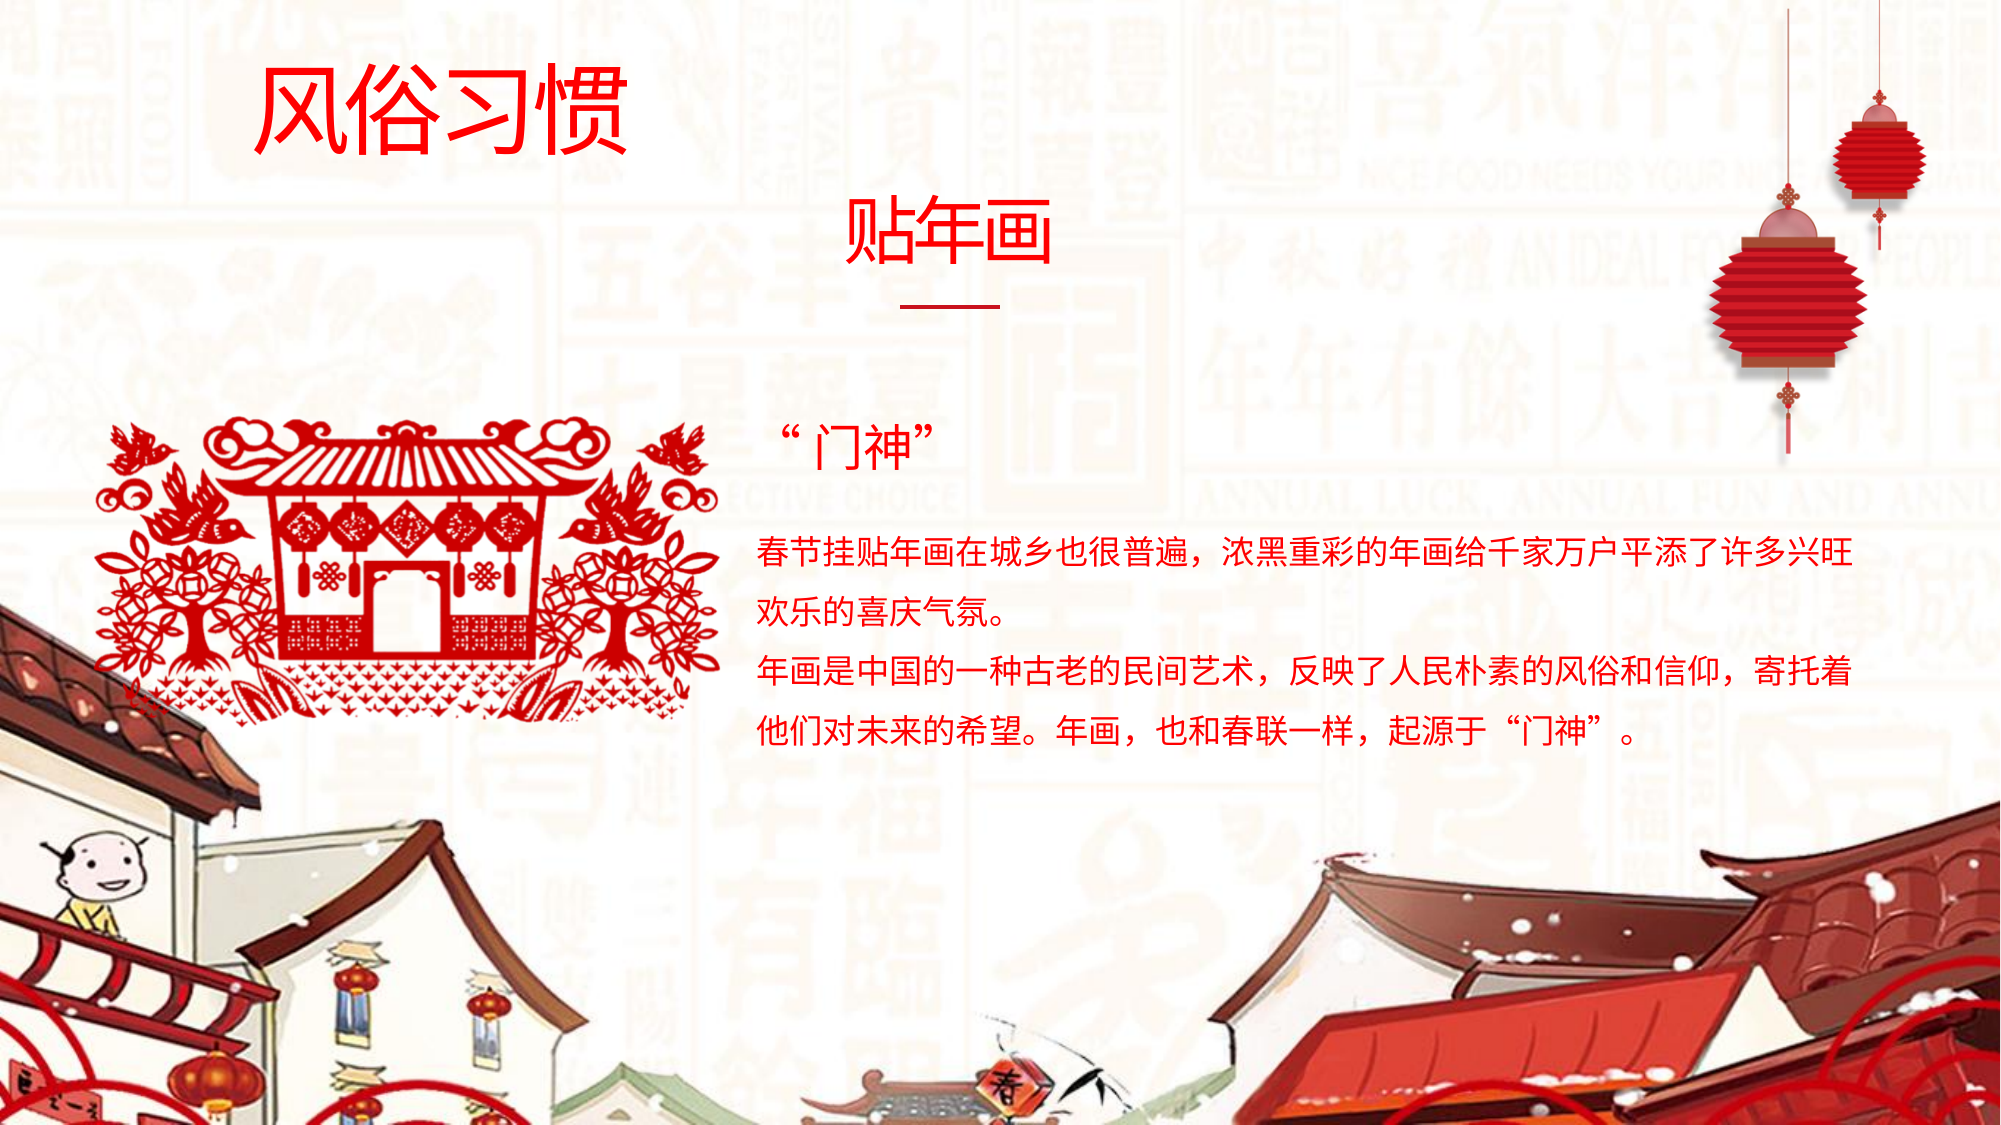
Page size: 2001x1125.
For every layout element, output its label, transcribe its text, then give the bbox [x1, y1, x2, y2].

text_box “门神” [742, 409, 979, 485]
text_box 春节挂贴年画在城乡也很普遍，浓黑重彩的年画给千家万户平添了许多兴旺欢乐的喜庆气氛。 年画是中国的一种古老的民间艺术，反映了人民朴素的风俗和信仰，寄托着他们对未来的希望。年画，也和春联一样，起源于“门神”。 [742, 503, 1899, 758]
picture [0, 0, 2001, 1125]
text_box 风俗习惯 [235, 39, 647, 175]
text_box 贴年画 [796, 176, 1104, 281]
